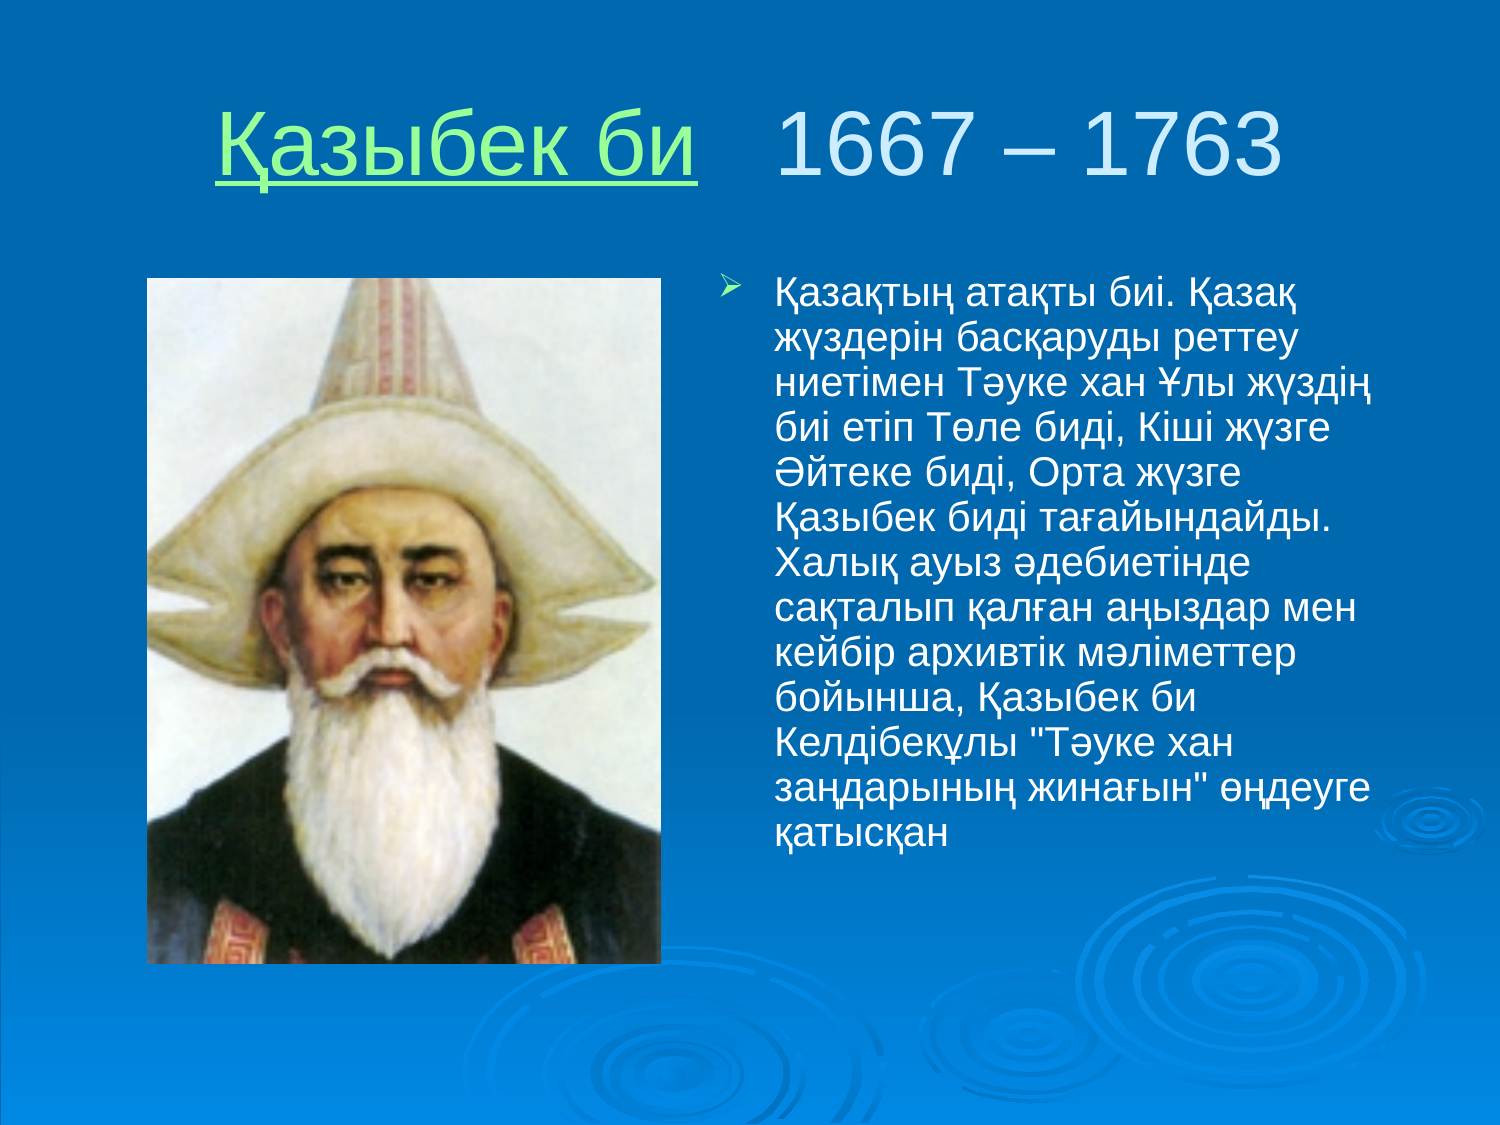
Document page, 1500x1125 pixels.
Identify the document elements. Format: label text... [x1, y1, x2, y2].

title Қазыбек би 1667 – 1763 [74, 45, 1426, 233]
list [147, 278, 662, 965]
list Қазақтың атақты биі. Қазақ жүздерін басқаруды реттеу ниетімен Тәуке хан Ұлы жүздің биі етіп Төле биді, Кіші жүзге Әйтеке биді, Орта жүзге Қазыбек биді тағайындайды. Халық ауыз әдебиетінде сақталып қалған аңыздар мен кейбір архивтік мәліметтер бойынша, Қазыбек би Келдібекұлы "Тәуке хан заңдарының жинағын" өңдеуге қатысқан [702, 262, 1426, 1006]
